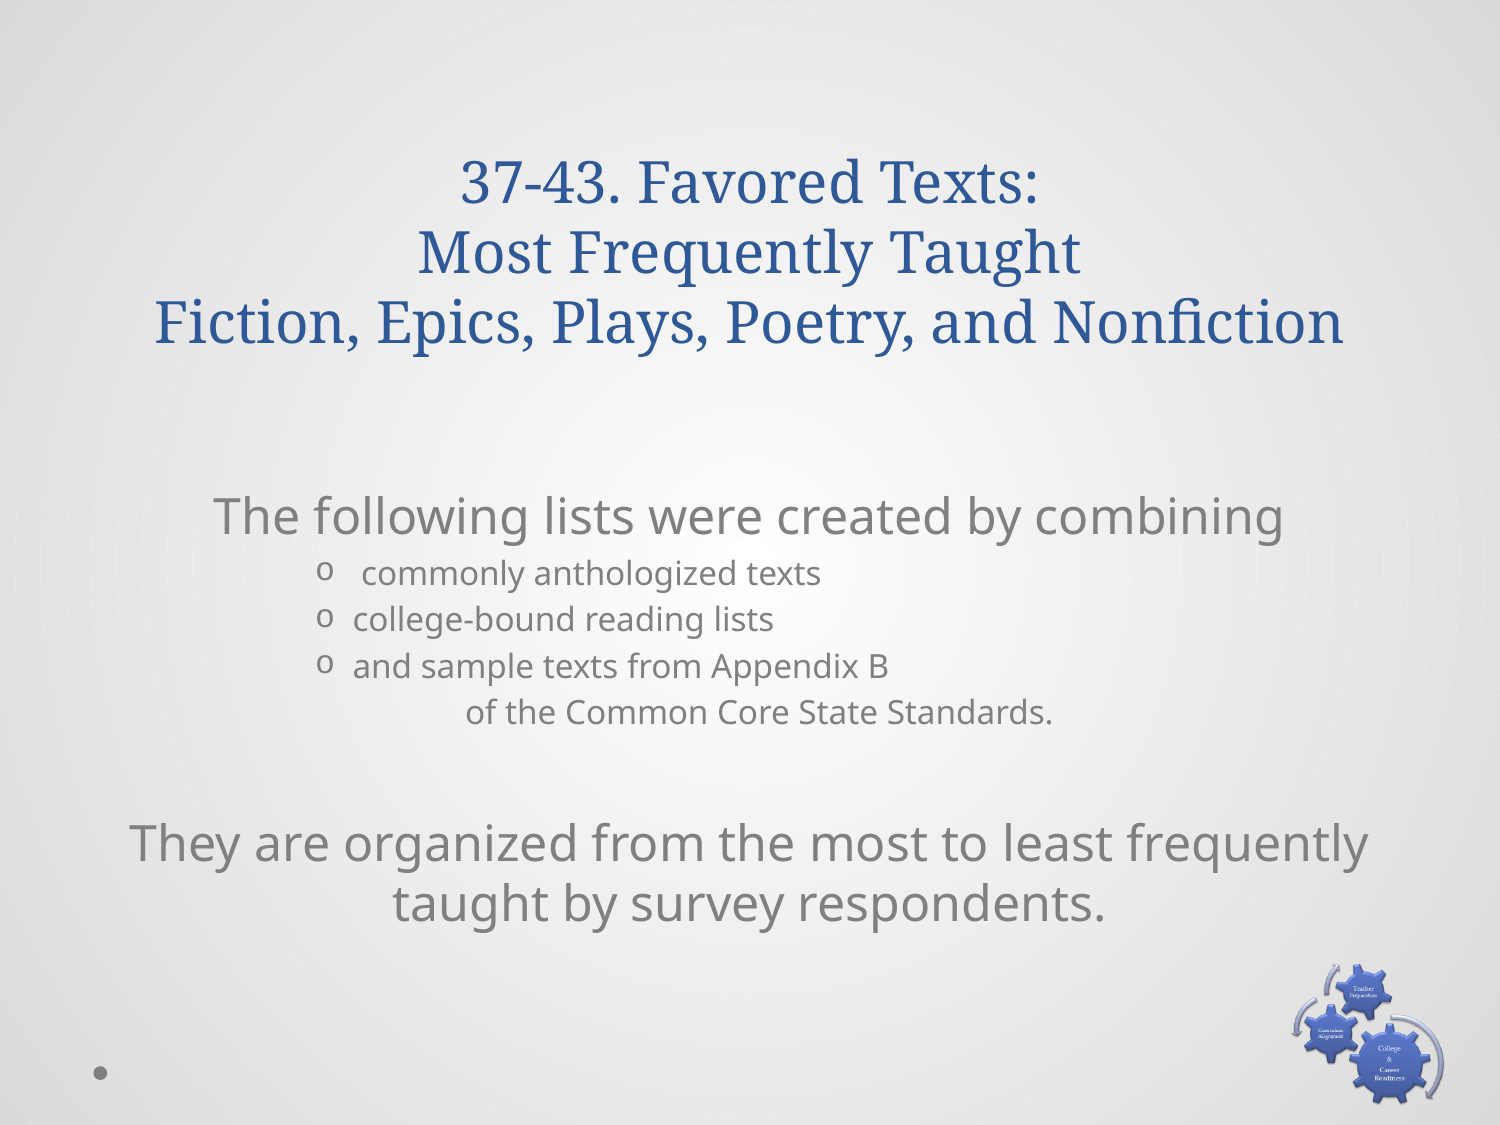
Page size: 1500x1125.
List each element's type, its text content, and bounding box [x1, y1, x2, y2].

list The following lists were created by combining commonly anthologized texts college-bound reading lists and sample texts from Appendix B of the Common Core State Standards. They are organized from the most to least frequently taught by survey respondents. [75, 337, 1425, 1005]
picture [1224, 956, 1488, 1108]
title 37-43. Favored Texts: Most Frequently Taught Fiction, Epics, Plays, Poetry, and Nonfiction [75, 99, 1425, 337]
